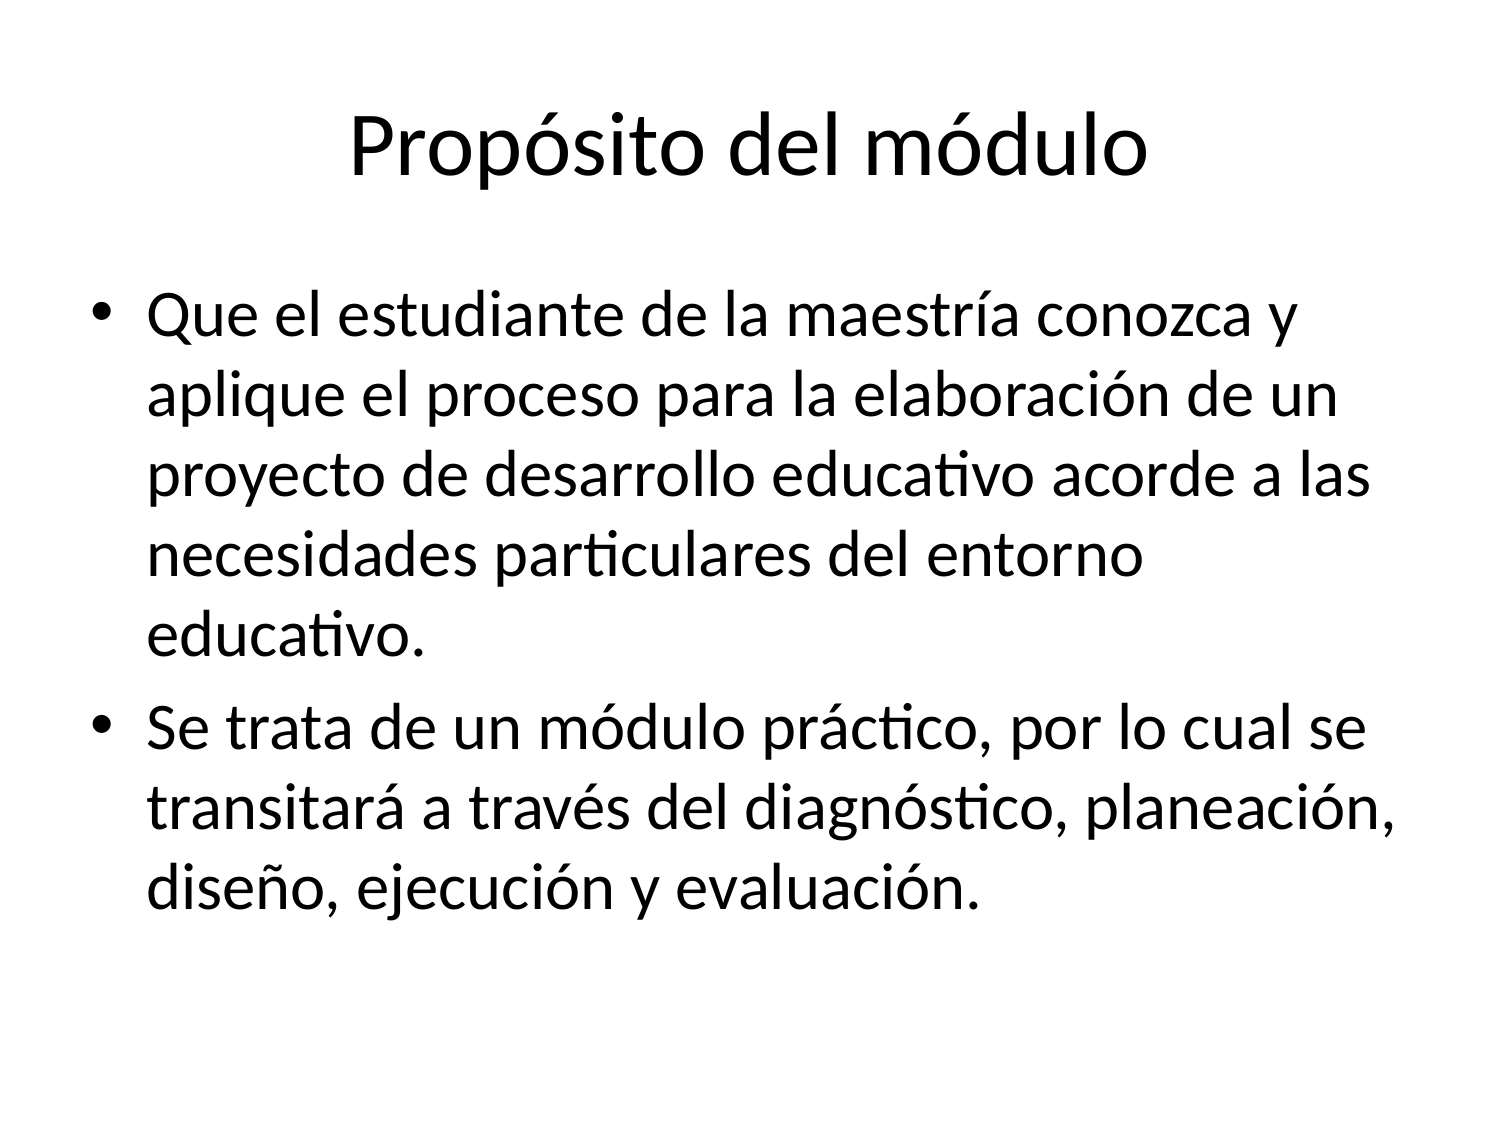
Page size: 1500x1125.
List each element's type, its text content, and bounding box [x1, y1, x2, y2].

title Propósito del módulo [75, 45, 1425, 233]
list Que el estudiante de la maestría conozca y aplique el proceso para la elaboración de un proyecto de desarrollo educativo acorde a las necesidades particulares del entorno educativo. Se trata de un módulo práctico, por lo cual se transitará a través del diagnóstico, planeación, diseño, ejecución y evaluación. [75, 262, 1425, 1005]
